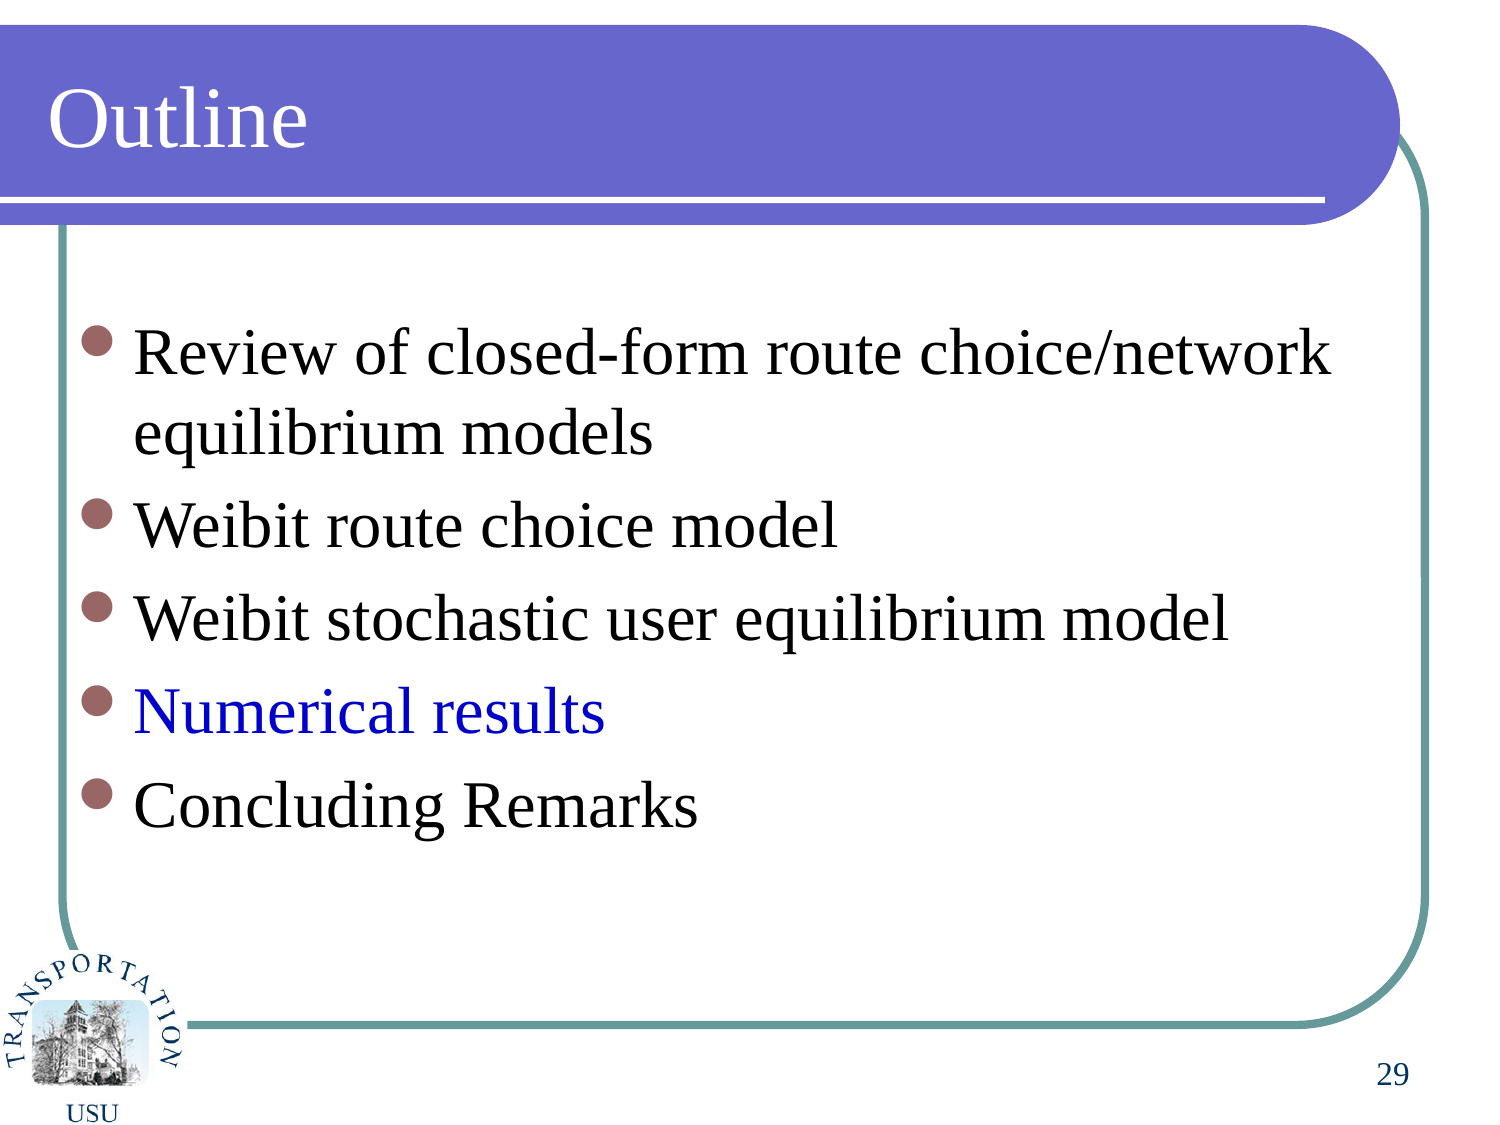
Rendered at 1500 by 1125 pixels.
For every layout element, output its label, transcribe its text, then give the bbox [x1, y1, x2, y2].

title Outline [31, 37, 1348, 188]
picture [0, 950, 188, 1125]
slide_number 29 [1174, 1024, 1426, 1101]
list Review of closed-form route choice/network equilibrium models Weibit route choice model Weibit stochastic user equilibrium model Numerical results Concluding Remarks [62, 299, 1438, 813]
